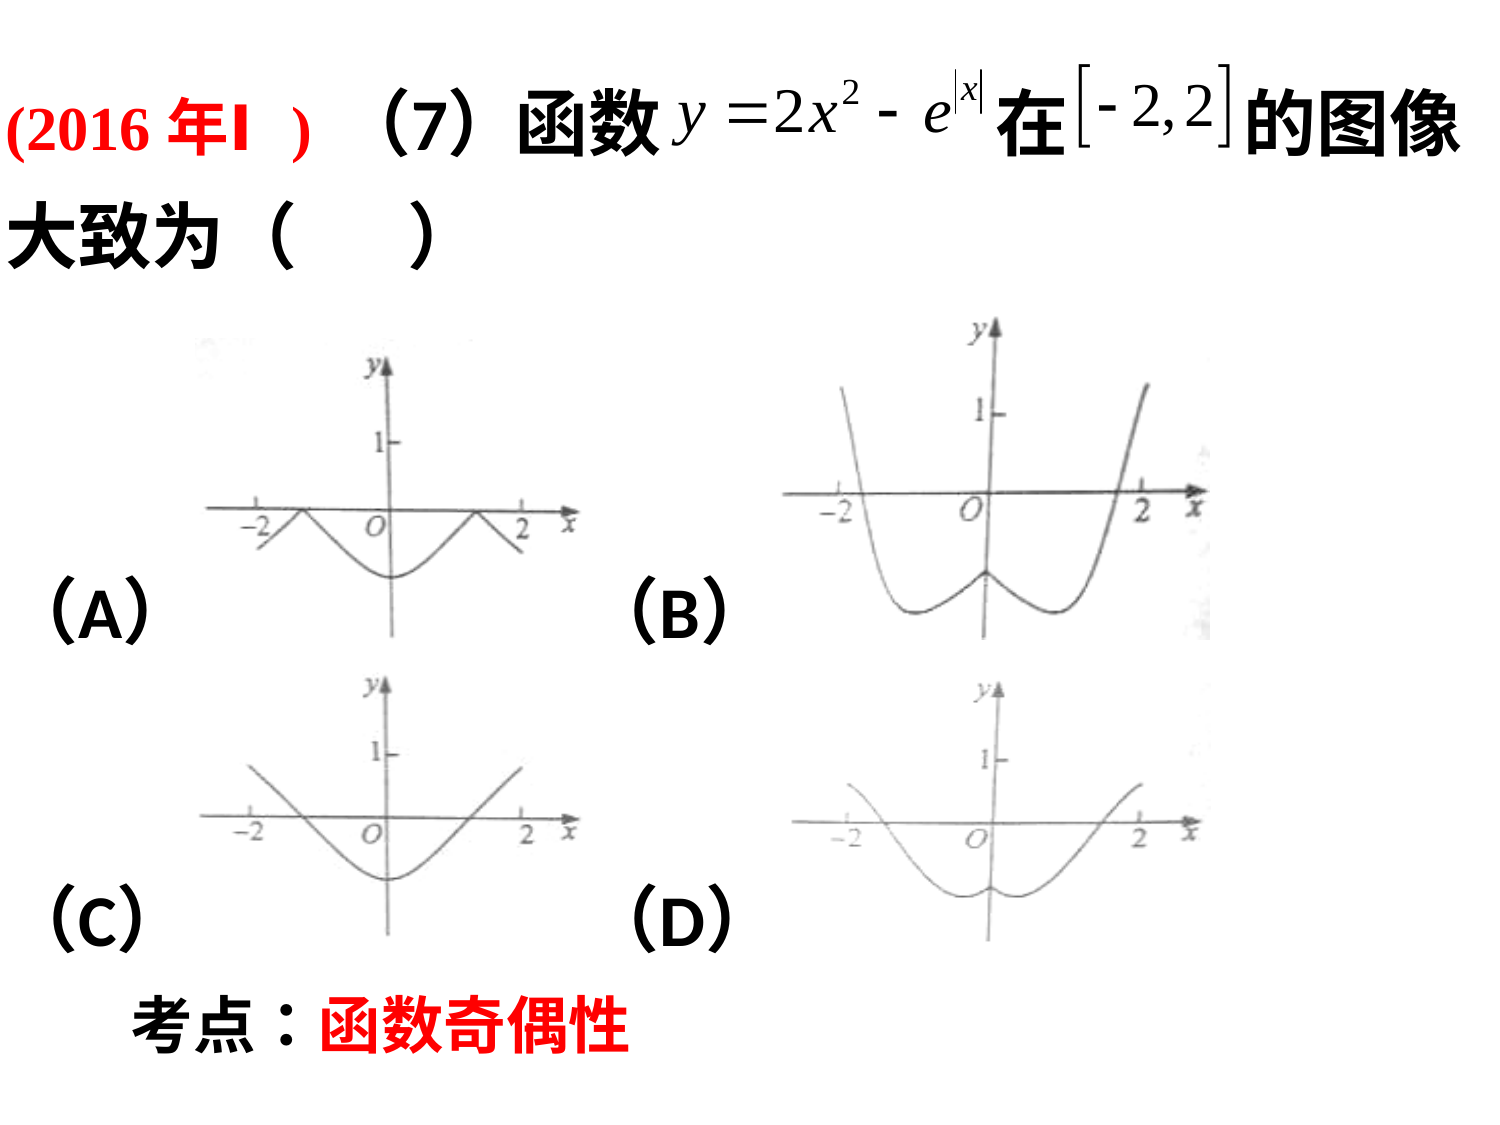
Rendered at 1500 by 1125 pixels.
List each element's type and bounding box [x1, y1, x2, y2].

text_box [5, 46, 1467, 1125]
